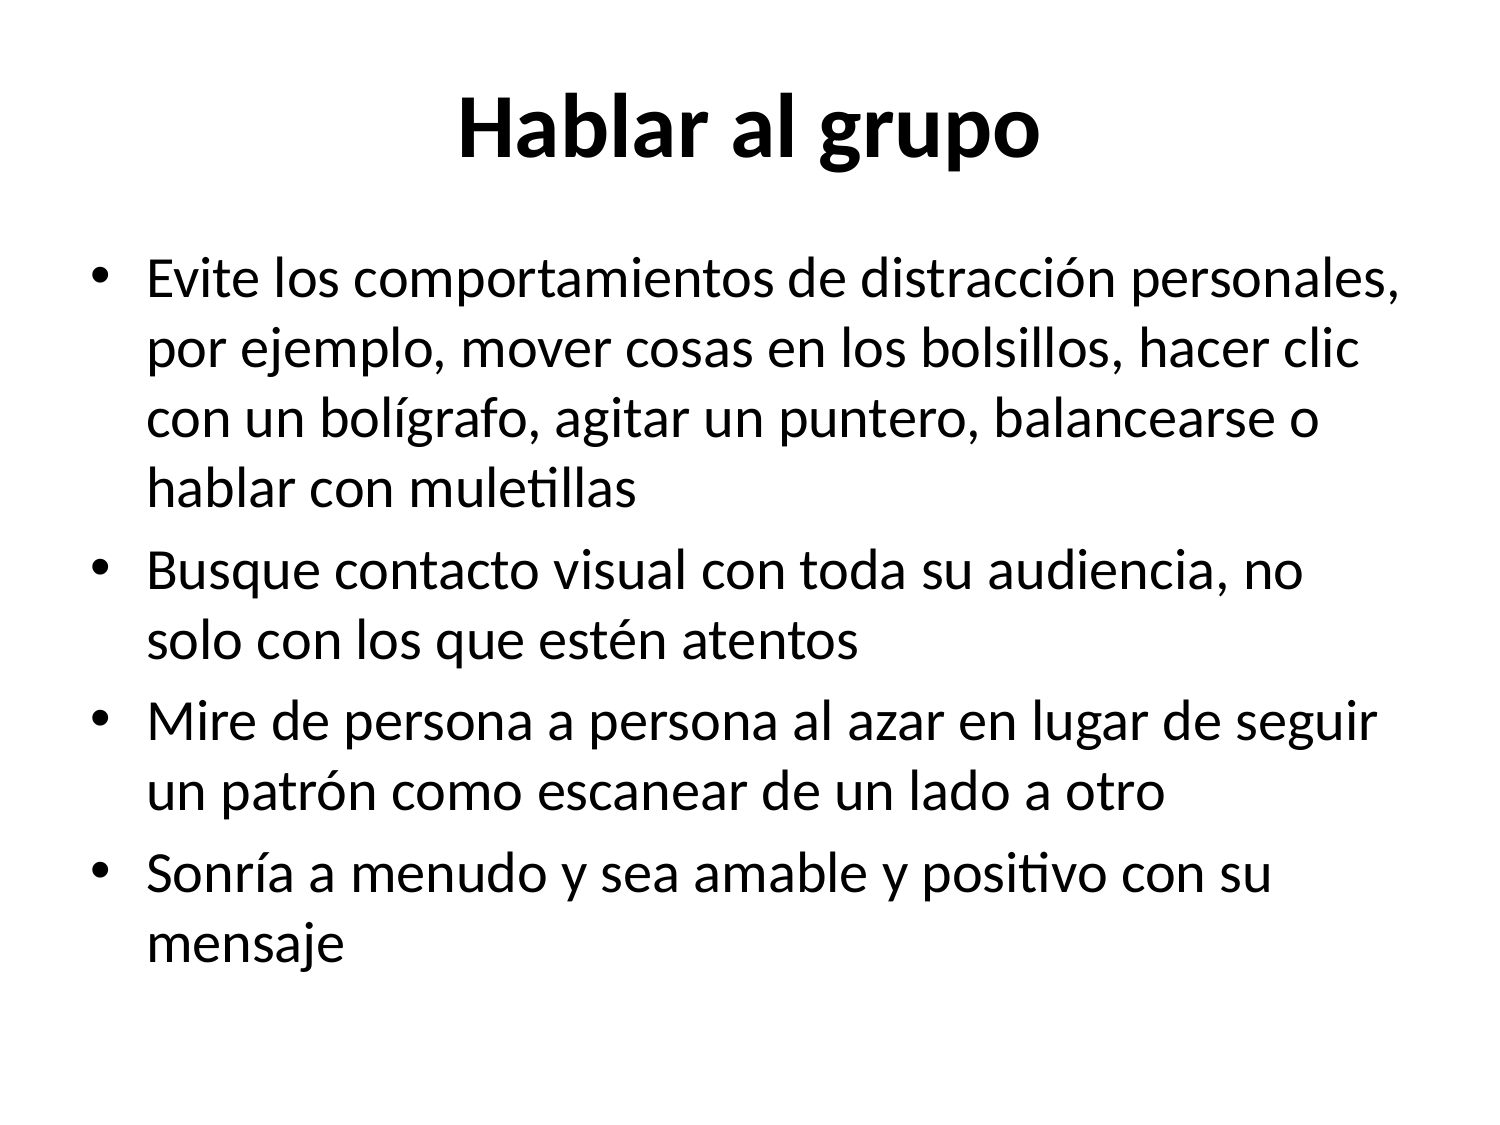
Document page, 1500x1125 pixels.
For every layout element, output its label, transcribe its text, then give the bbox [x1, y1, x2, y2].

title Hablar al grupo [74, 44, 1426, 197]
list Evite los comportamientos de distracción personales, por ejemplo, mover cosas en los bolsillos, hacer clic con un bolígrafo, agitar un puntero, balancearse o hablar con muletillas Busque contacto visual con toda su audiencia, no solo con los que estén atentos Mire de persona a persona al azar en lugar de seguir un patrón como escanear de un lado a otro Sonría a menudo y sea amable y positivo con su mensaje [74, 231, 1426, 1006]
